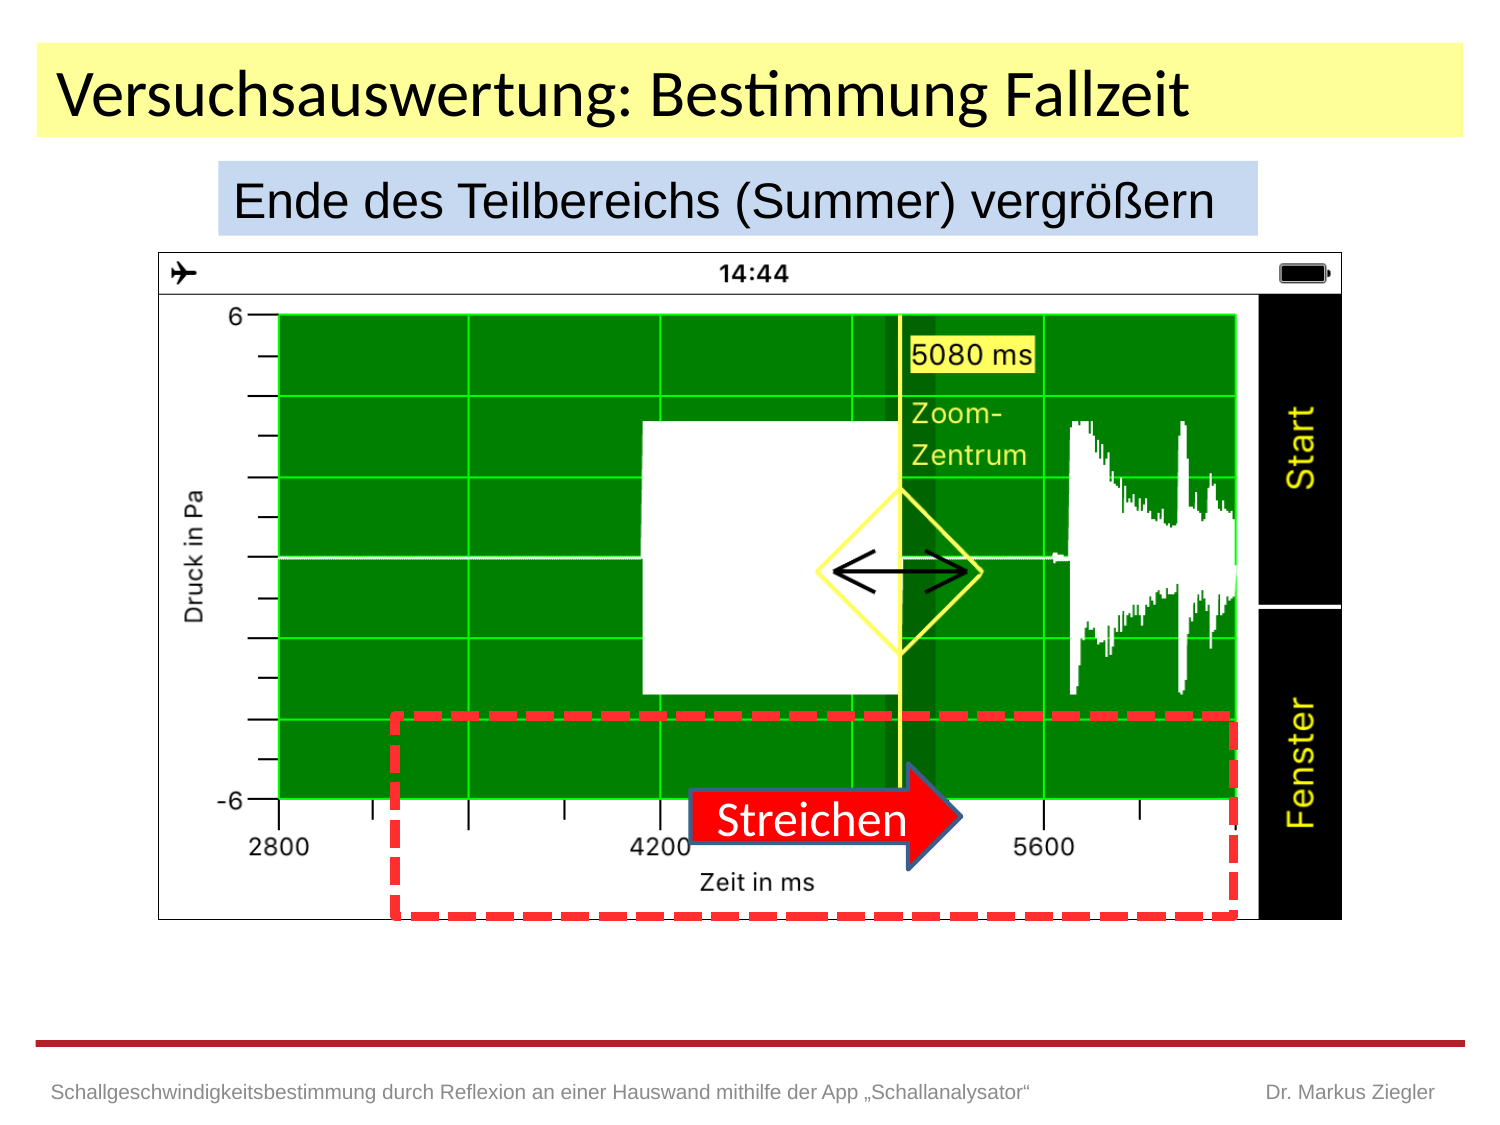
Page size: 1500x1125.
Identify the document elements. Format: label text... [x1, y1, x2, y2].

title Versuchsauswertung: Bestimmung Fallzeit [41, 42, 1459, 149]
text_box Ende des Teilbereichs (Summer) vergrößern [218, 160, 1258, 236]
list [158, 252, 1342, 920]
footer Schallgeschwindigkeitsbestimmung durch Reflexion an einer Hauswand mithilfe der App „Schallanalysator“ Dr. Markus Ziegler [35, 1061, 1459, 1122]
